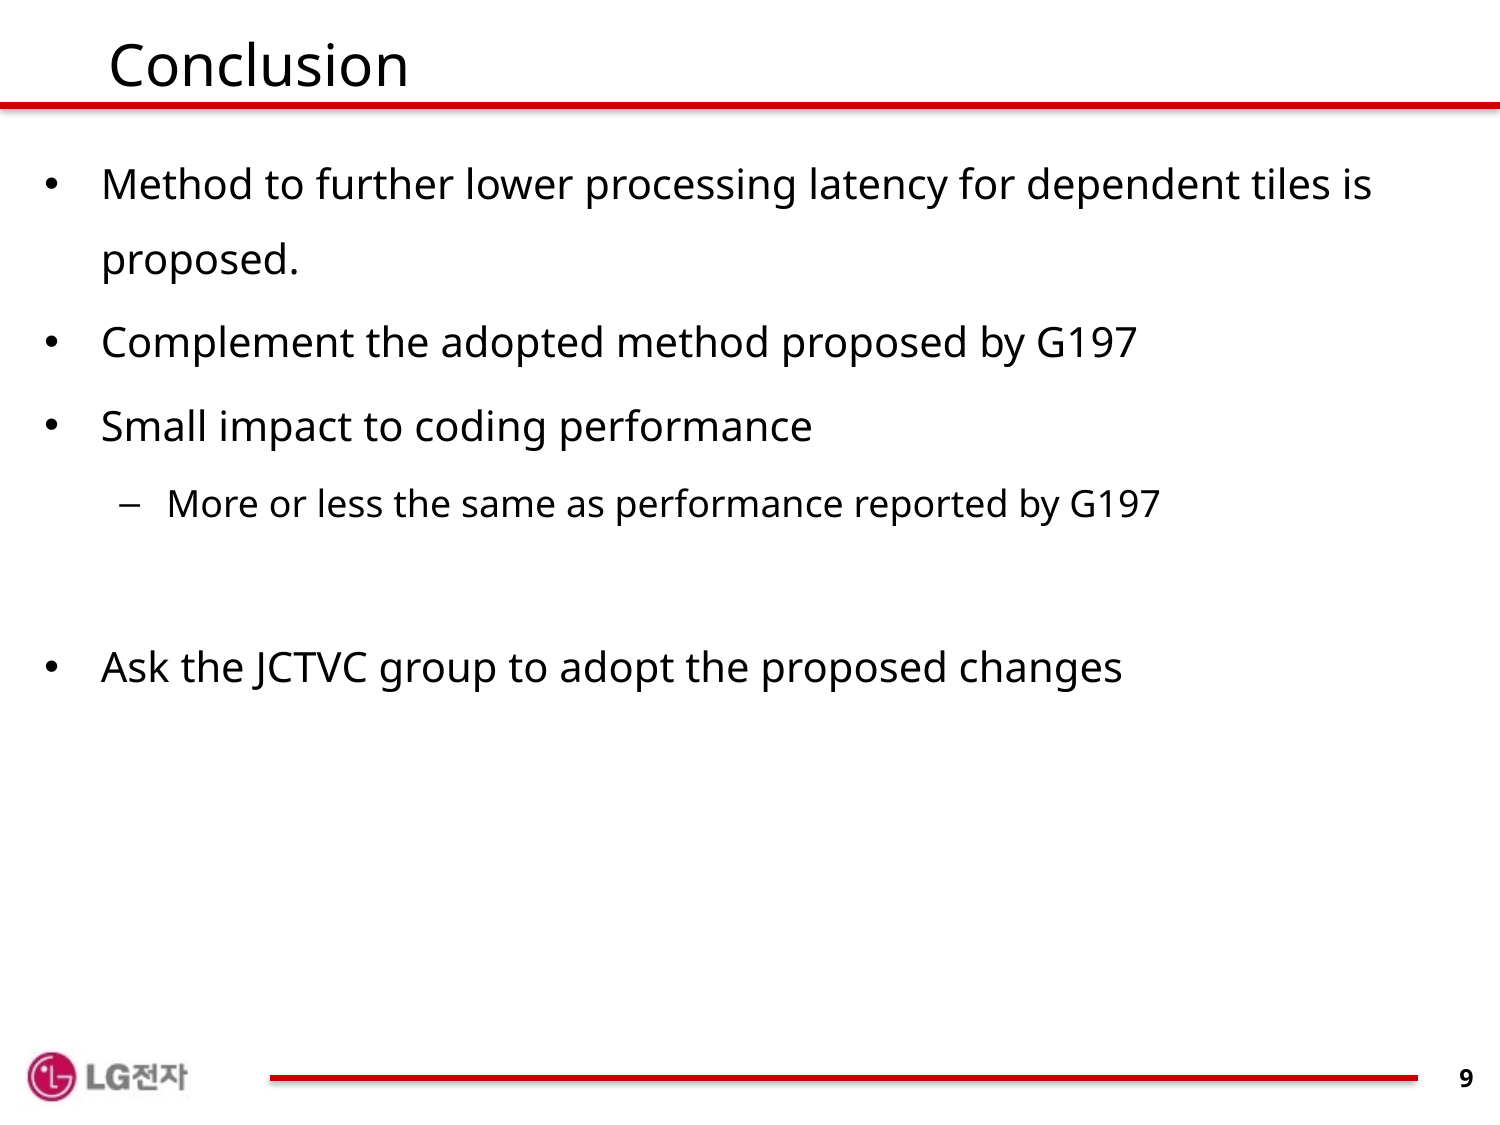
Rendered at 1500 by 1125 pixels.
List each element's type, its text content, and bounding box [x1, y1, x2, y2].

picture [0, 1037, 249, 1125]
title Conclusion [93, 32, 1243, 94]
slide_number 9 [1417, 1054, 1489, 1114]
list Method to further lower processing latency for dependent tiles is proposed. Complement the adopted method proposed by G197 Small impact to coding performance More or less the same as performance reported by G197 Ask the JCTVC group to adopt the proposed changes [29, 125, 1471, 1059]
